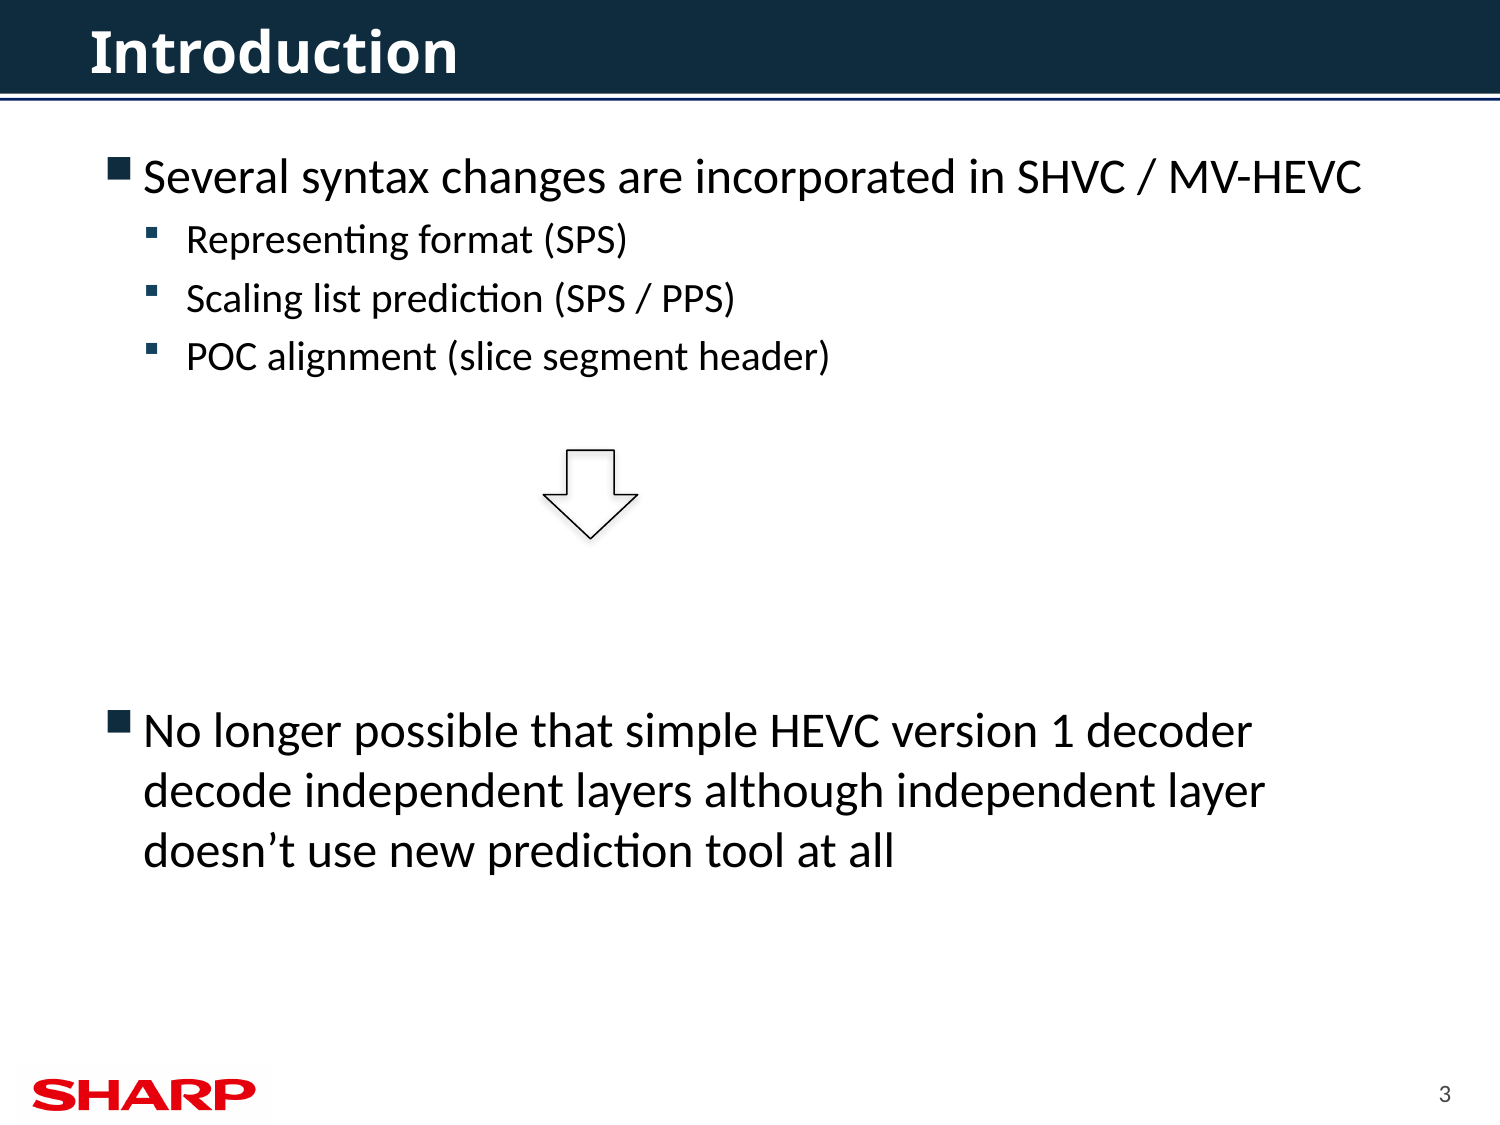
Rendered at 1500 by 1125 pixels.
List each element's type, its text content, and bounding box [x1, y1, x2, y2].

list Several syntax changes are incorporated in SHVC / MV-HEVC Representing format (SPS) Scaling list prediction (SPS / PPS) POC alignment (slice segment header) No longer possible that simple HEVC version 1 decoder decode independent layers although independent layer doesn’t use new prediction tool at all [74, 128, 1426, 1051]
picture [17, 1064, 271, 1125]
title Introduction [74, 15, 1426, 85]
text_box [542, 449, 639, 540]
slide_number 3 [1345, 1062, 1467, 1108]
